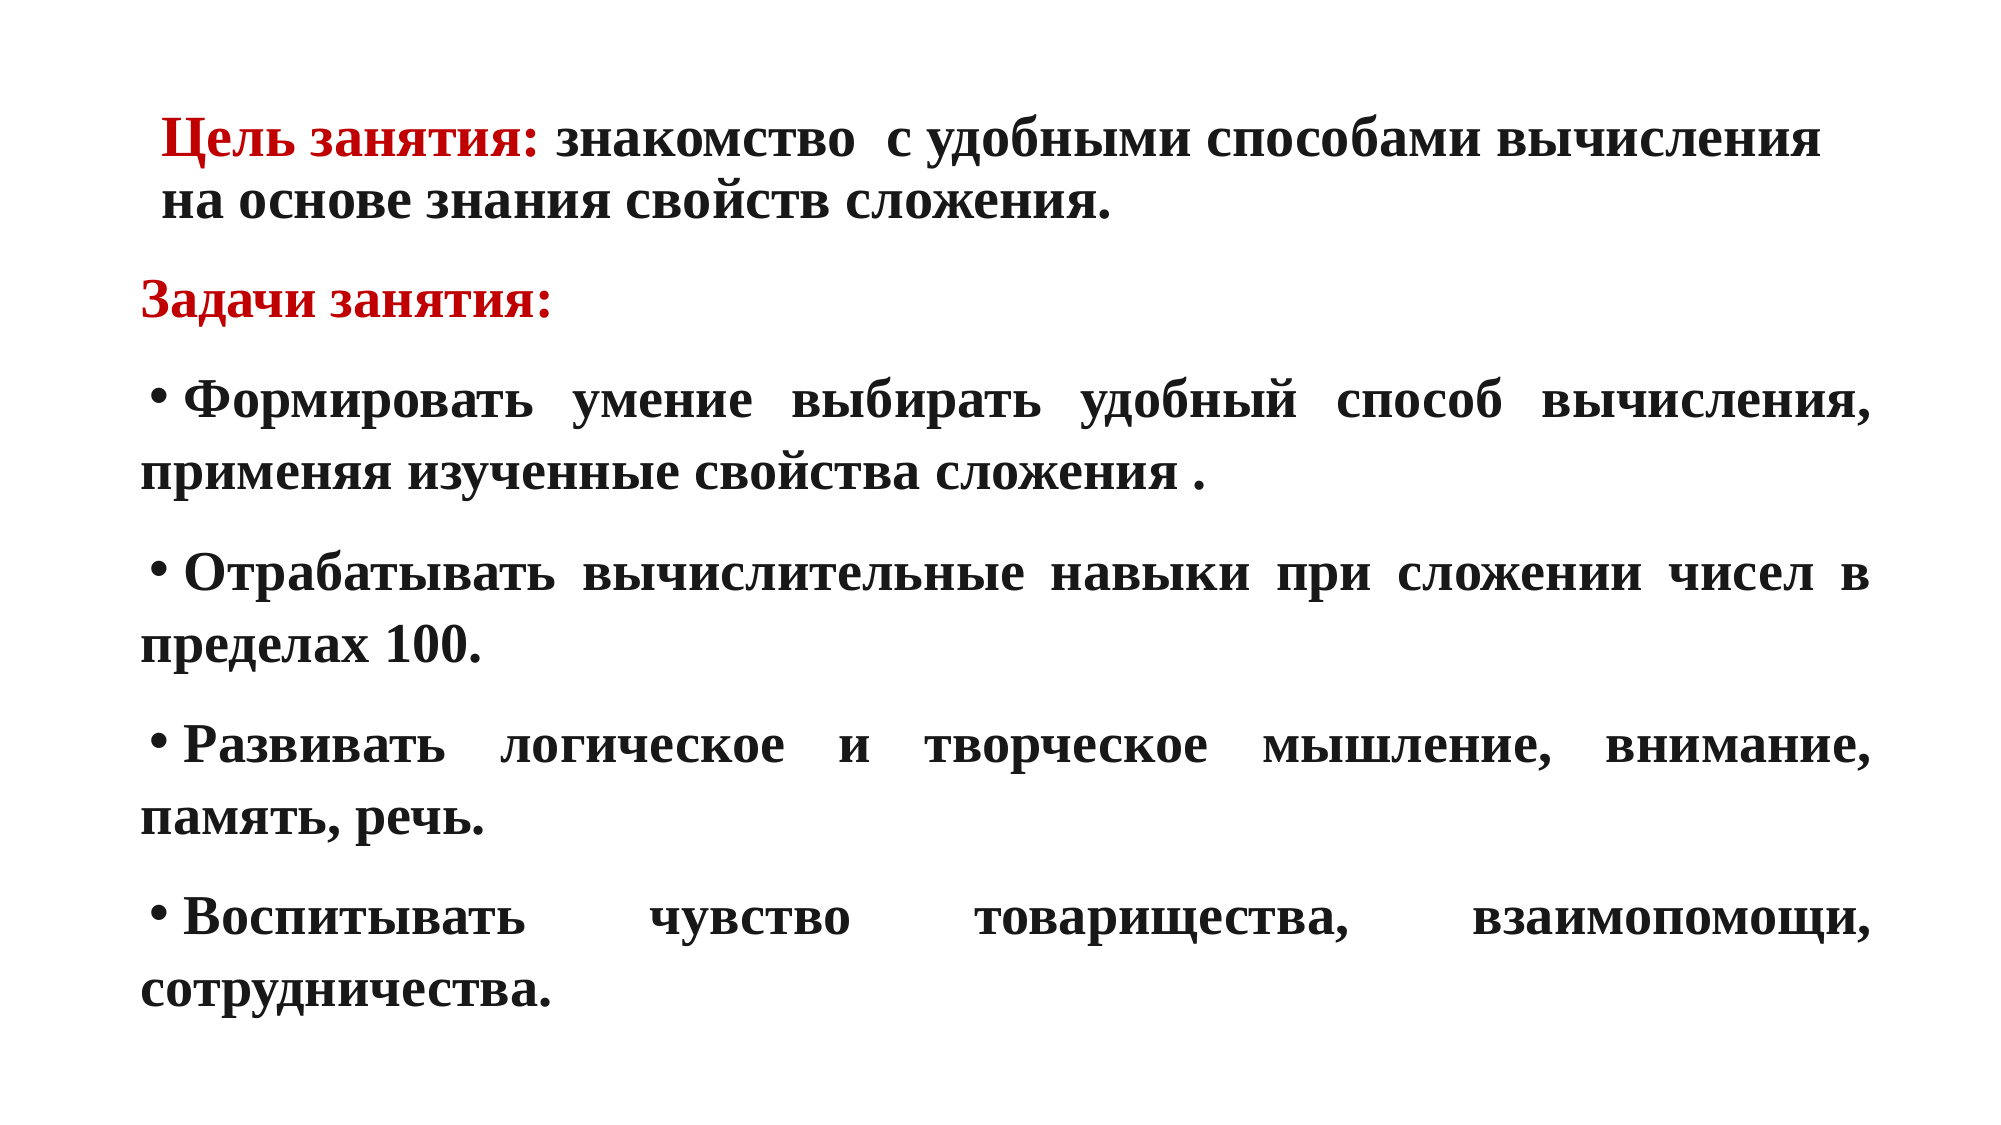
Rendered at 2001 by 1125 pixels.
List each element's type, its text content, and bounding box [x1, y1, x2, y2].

title Цель занятия: знакомство с удобными способами вычисления на основе знания свойств сложения. [146, 40, 1911, 297]
list Задачи занятия: Формировать умение выбирать удобный способ вычисления, применяя изученные свойства сложения . Отрабатывать вычислительные навыки при сложении чисел в пределах 100. Развивать логическое и творческое мышление, внимание, память, речь. Воспитывать чувство товарищества, взаимопомощи, сотрудничества. [89, 249, 1888, 1034]
